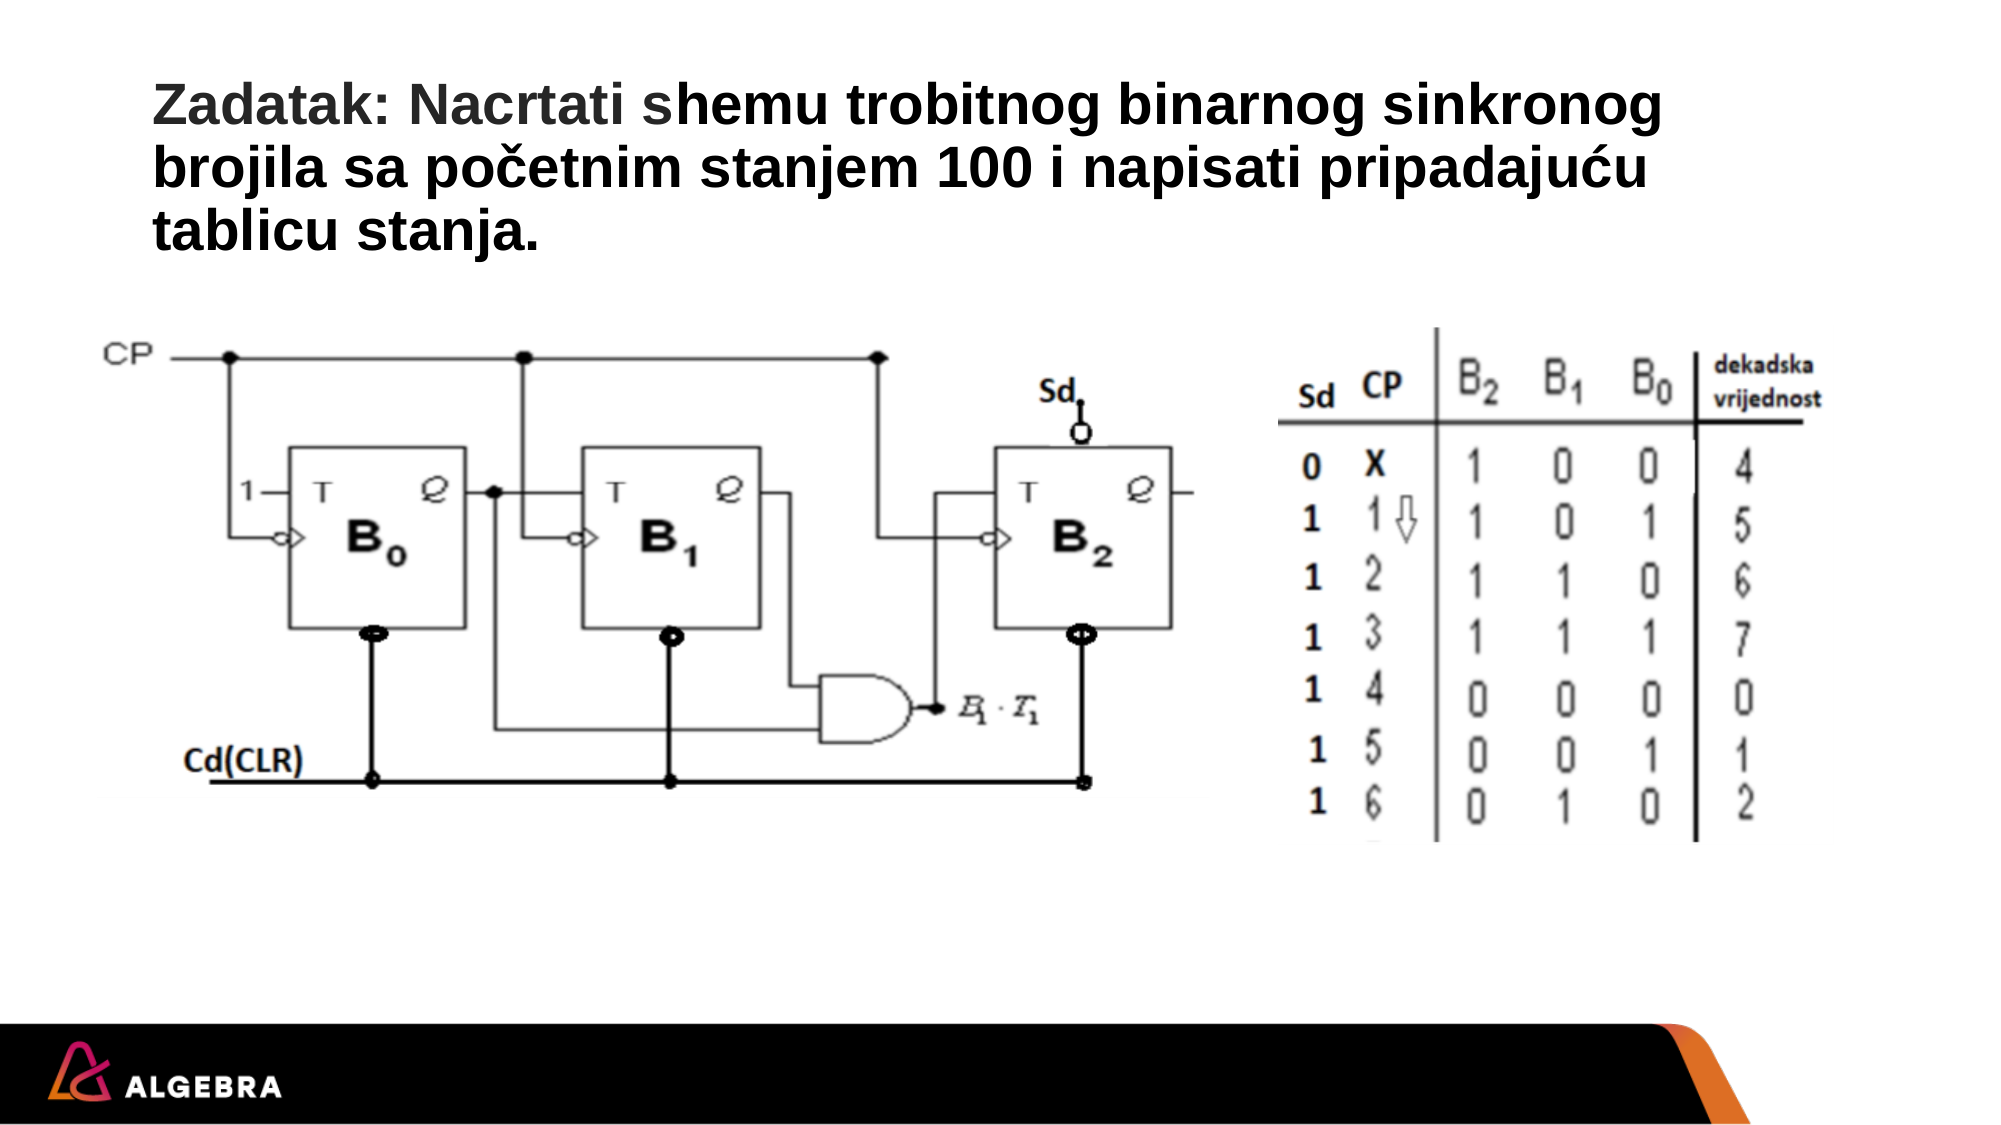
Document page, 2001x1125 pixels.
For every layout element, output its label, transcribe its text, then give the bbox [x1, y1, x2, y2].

picture [0, 1023, 1958, 1125]
picture [1277, 325, 1835, 846]
picture [96, 325, 1210, 799]
title Zadatak: Nacrtati shemu trobitnog binarnog sinkronog brojila sa početnim stanjem 100 i napisati pripadajuću tablicu stanja. [137, 59, 1863, 278]
